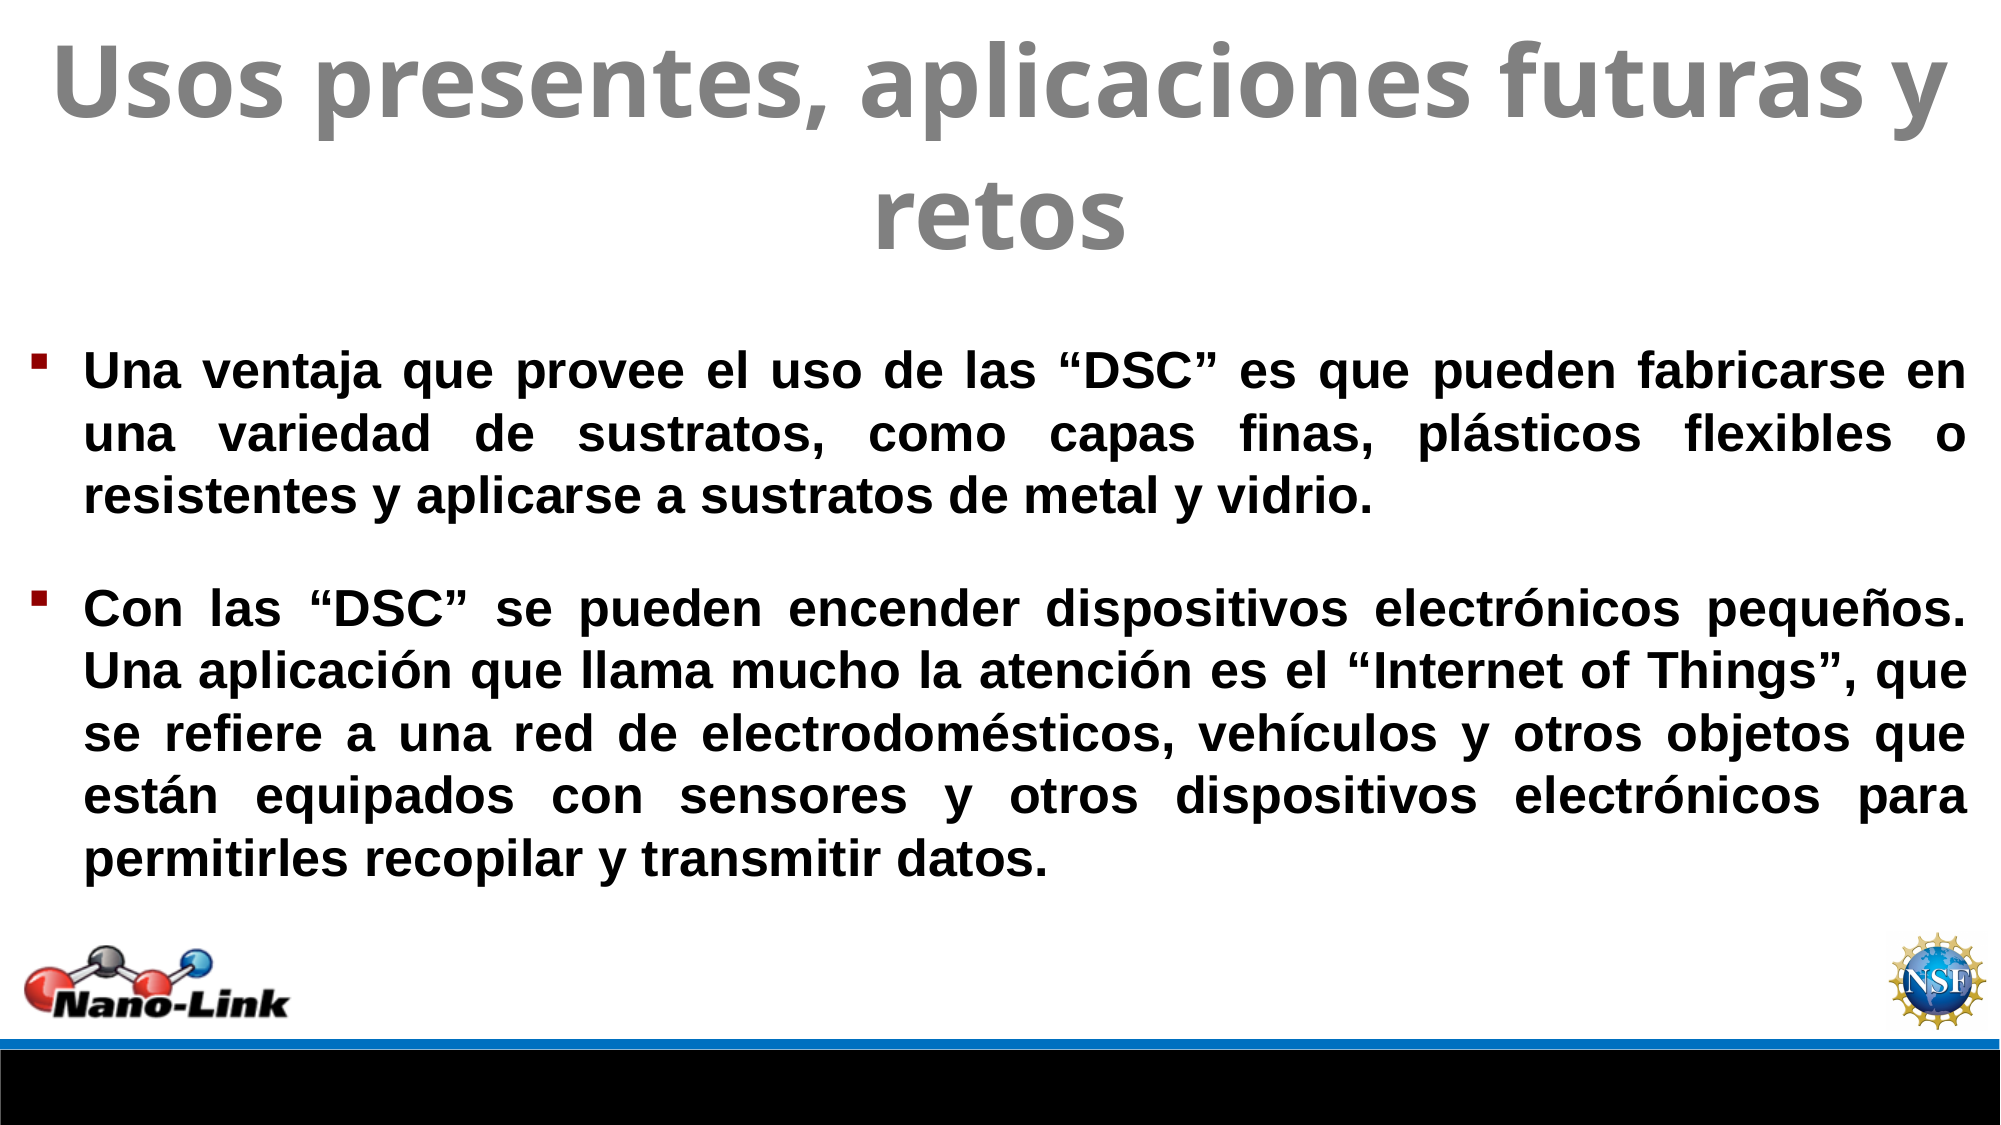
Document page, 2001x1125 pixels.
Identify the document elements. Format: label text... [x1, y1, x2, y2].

picture [16, 935, 305, 1032]
text_box Una ventaja que provee el uso de las “DSC” es que pueden fabricarse en una variedad de sustratos, como capas finas, plásticos flexibles o resistentes y aplicarse a sustratos de metal y vidrio. Con las “DSC” se pueden encender dispositivos electrónicos pequeños. Una aplicación que llama mucho la atención es el “Internet of Things”, que se refiere a una red de electrodomésticos, vehículos y otros objetos que están equipados con sensores y otros dispositivos electrónicos para permitirles recopilar y transmitir datos. [12, 329, 1983, 895]
text_box Usos presentes, aplicaciones futuras y retos [0, 76, 2000, 275]
text_box Usos presentes, aplicaciones futuras y retos [0, 0, 2000, 74]
picture [1886, 931, 1988, 1032]
